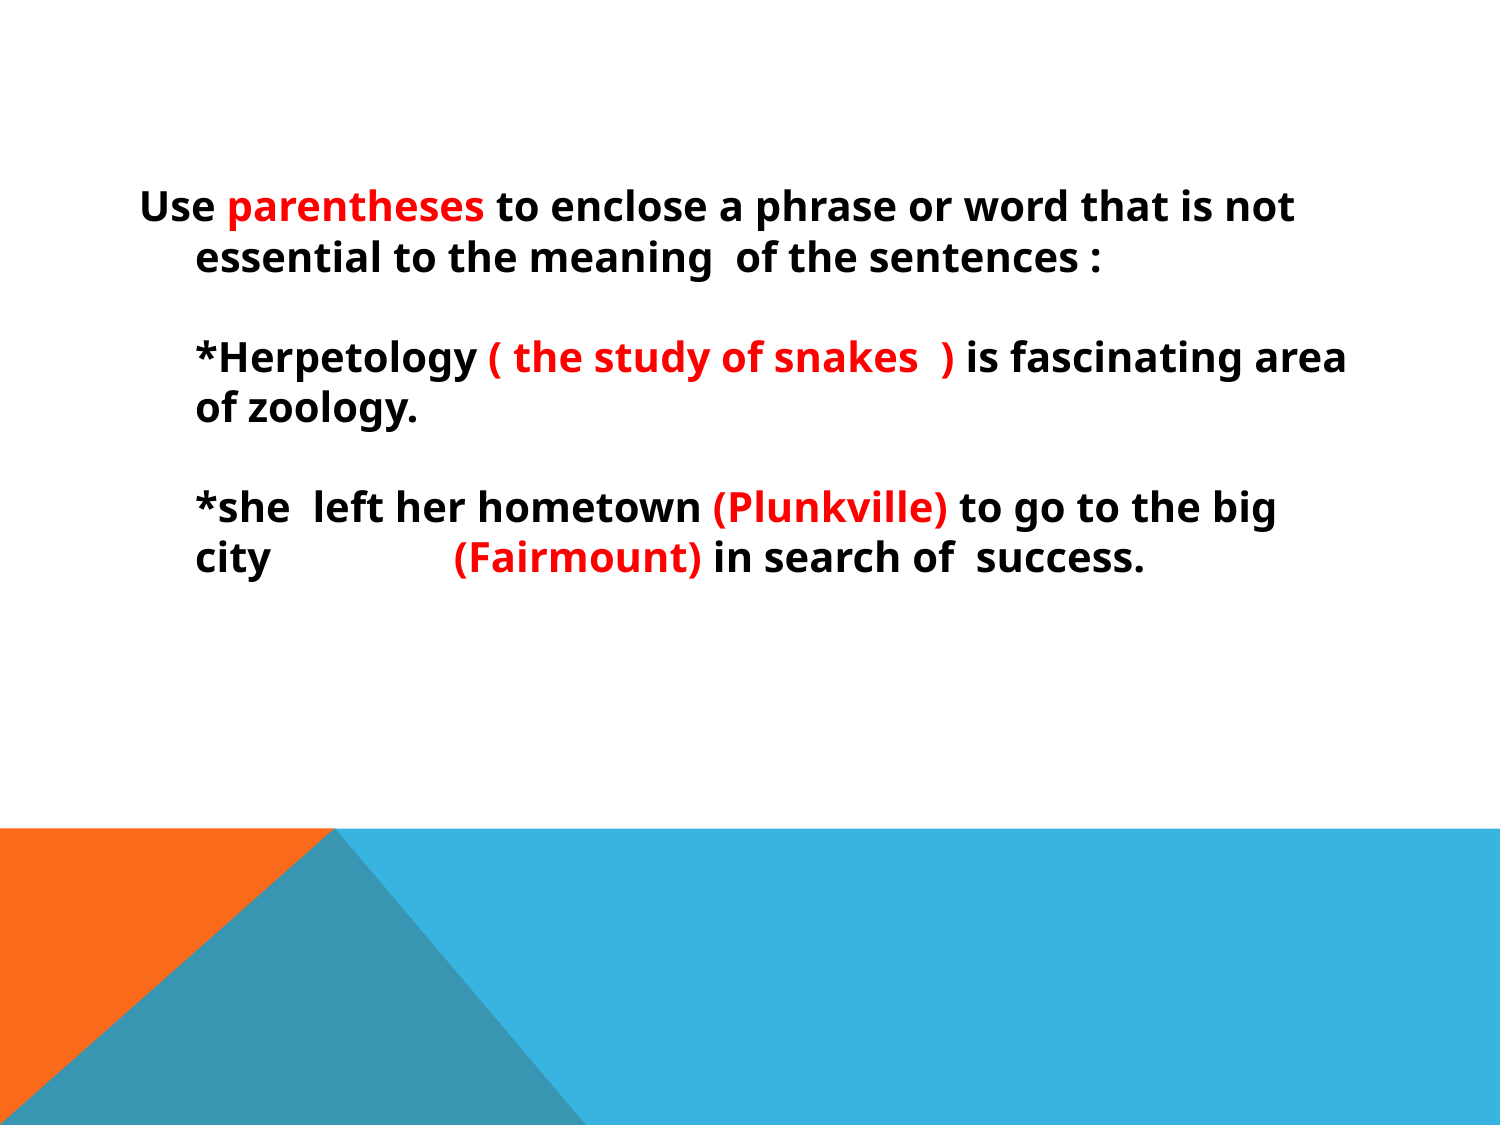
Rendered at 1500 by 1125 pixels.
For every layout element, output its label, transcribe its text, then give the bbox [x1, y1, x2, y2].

list Use parentheses to enclose a phrase or word that is not essential to the meaning of the sentences : *Herpetology ( the study of snakes ) is fascinating area of zoology. *she left her hometown (Plunkville) to go to the big city (Fairmount) in search of success. [123, 172, 1376, 768]
